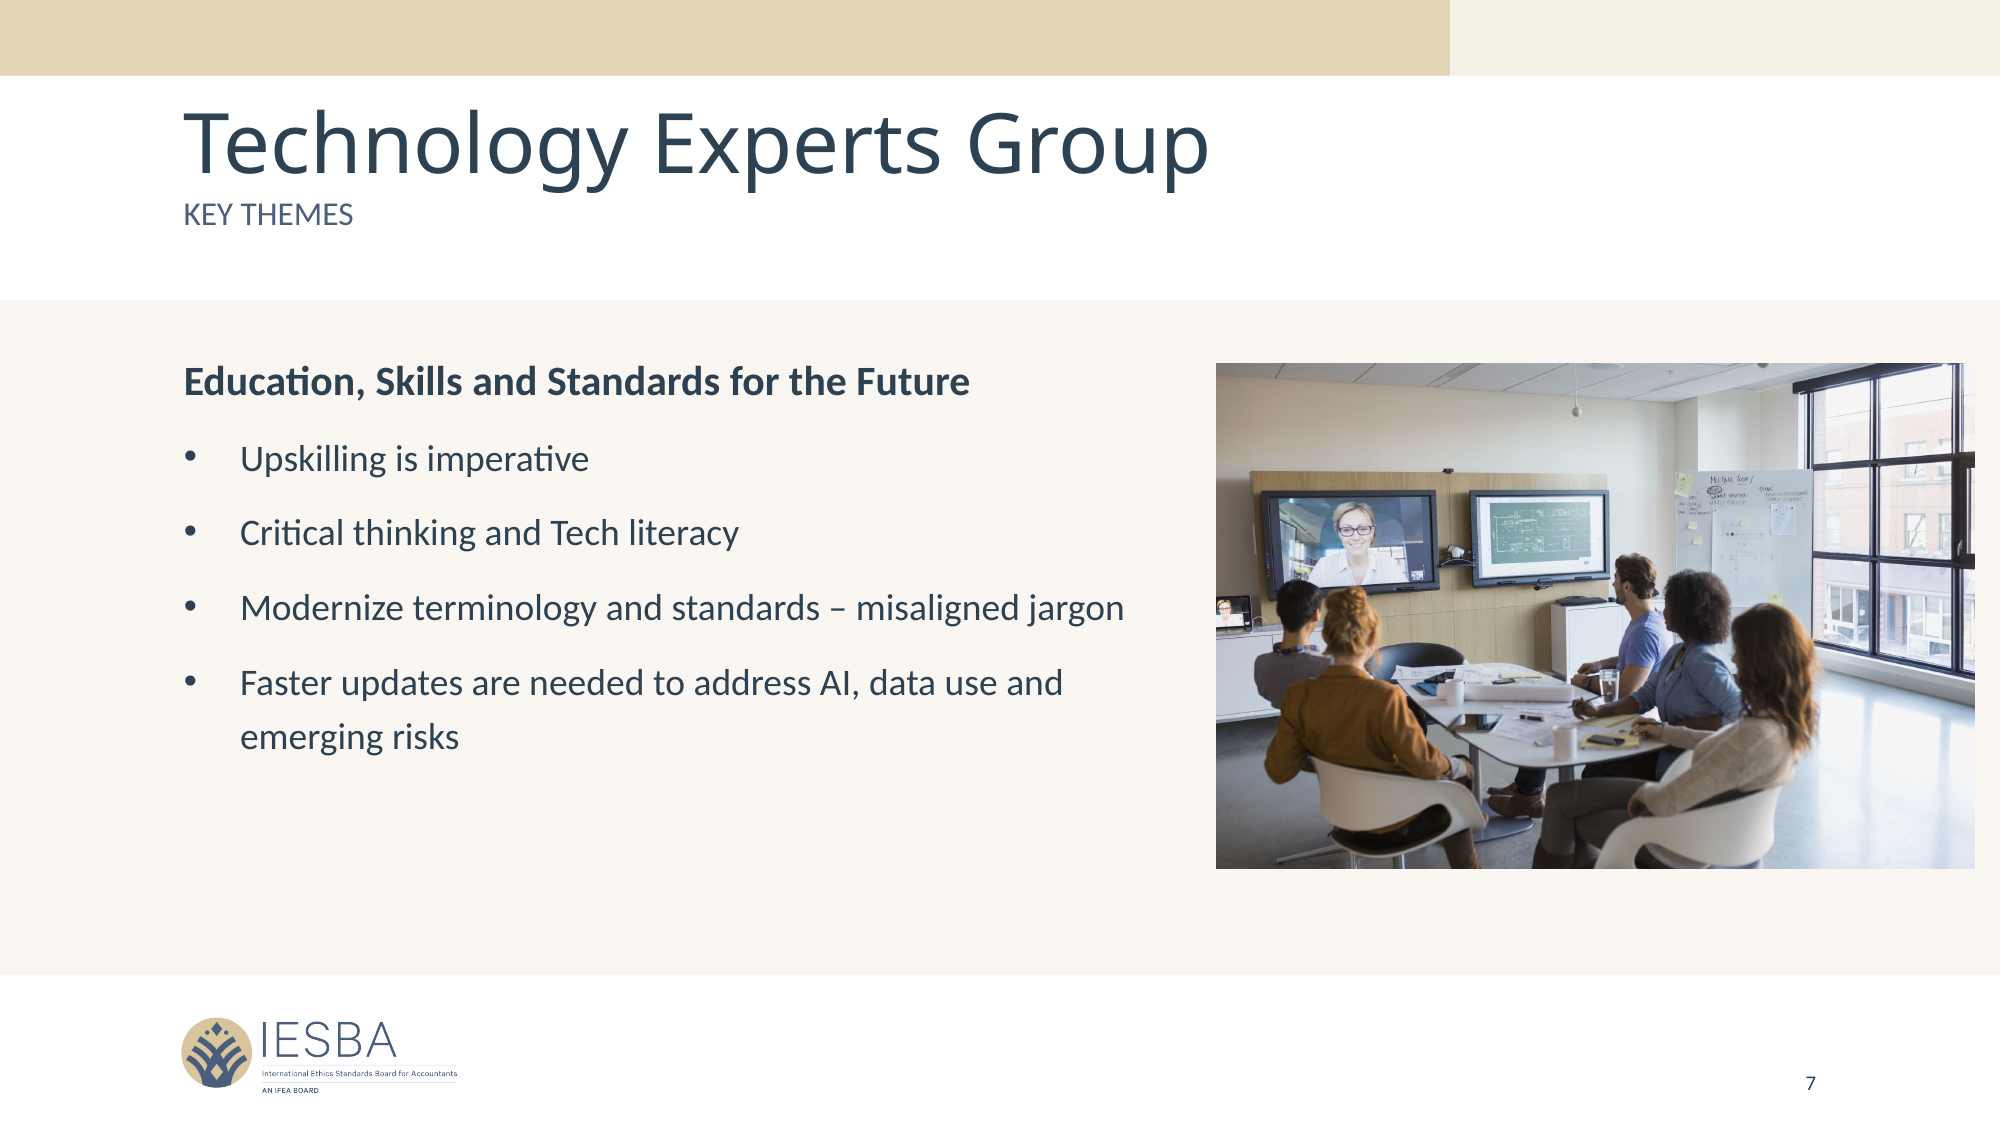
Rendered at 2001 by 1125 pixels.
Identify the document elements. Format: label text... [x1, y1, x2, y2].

slide_number 7 [1760, 1039, 1832, 1125]
picture [168, 1001, 475, 1111]
picture [1215, 362, 1976, 870]
title Technology Experts Group [168, 93, 1832, 185]
list Key themes [168, 189, 1832, 273]
list Education, Skills and Standards for the Future Upskilling is imperative Critical thinking and Tech literacy Modernize terminology and standards – misaligned jargon Faster updates are needed to address AI, data use and emerging risks [168, 336, 1186, 975]
